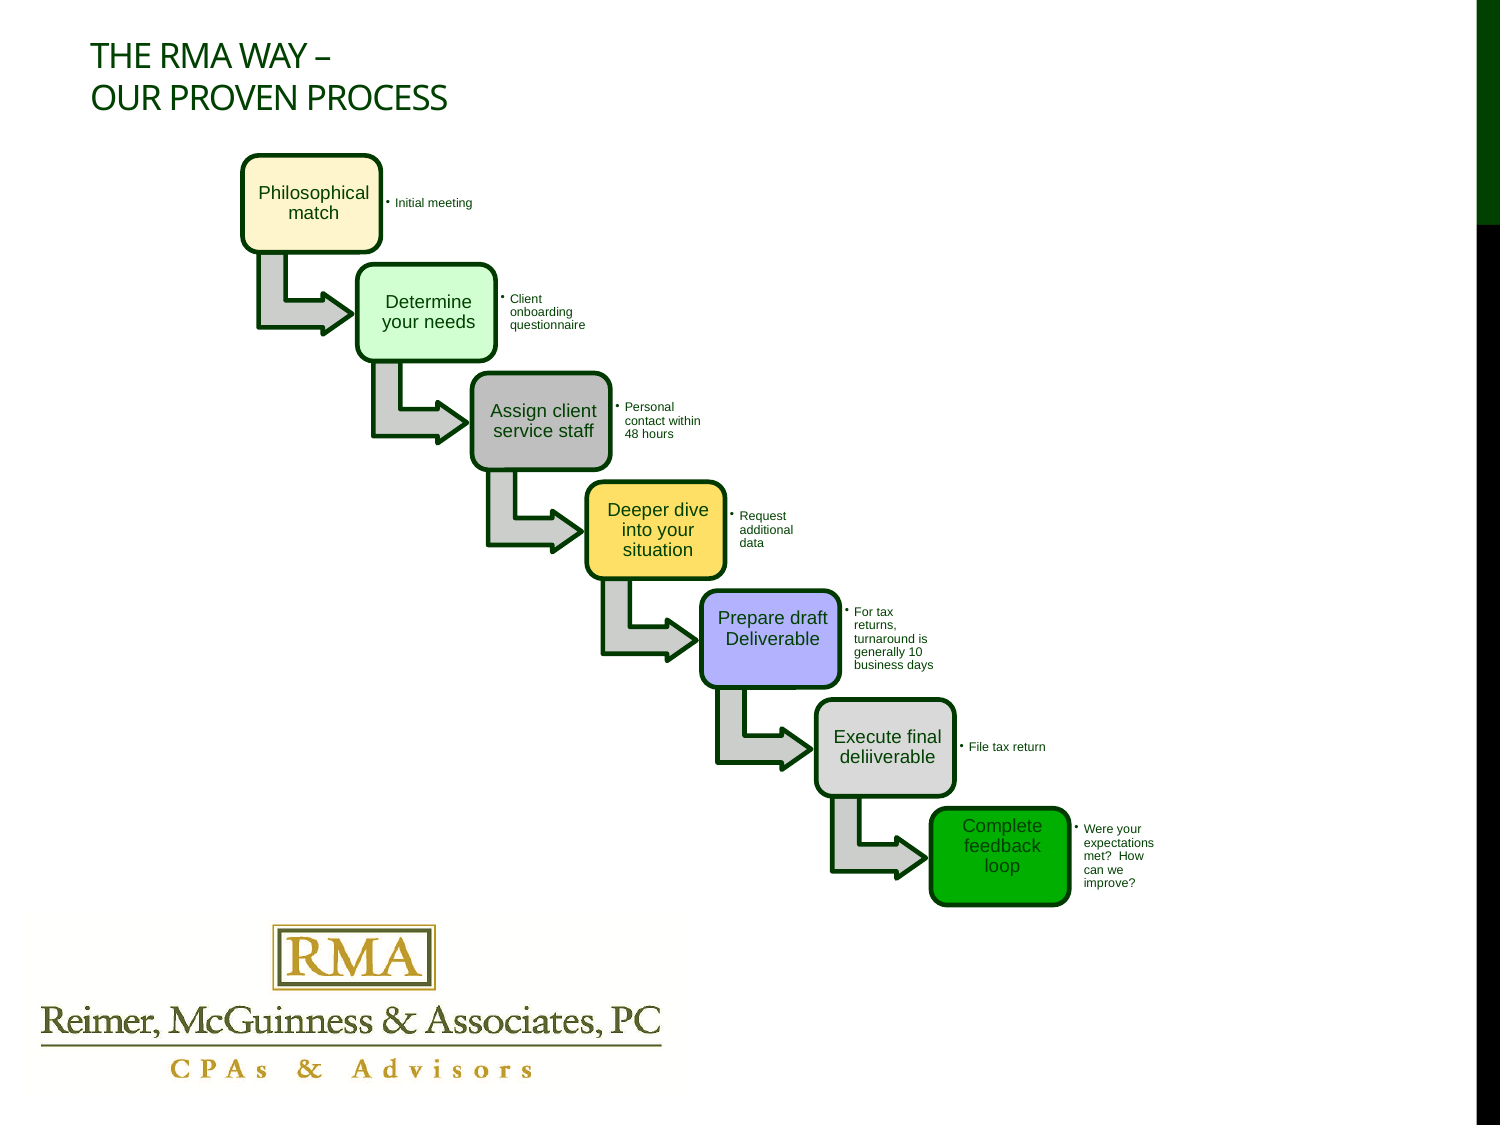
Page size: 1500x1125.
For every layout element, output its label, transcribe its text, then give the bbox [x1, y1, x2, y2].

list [74, 149, 1338, 912]
picture [24, 910, 683, 1097]
title The rma way – Our proven process [75, 25, 975, 125]
